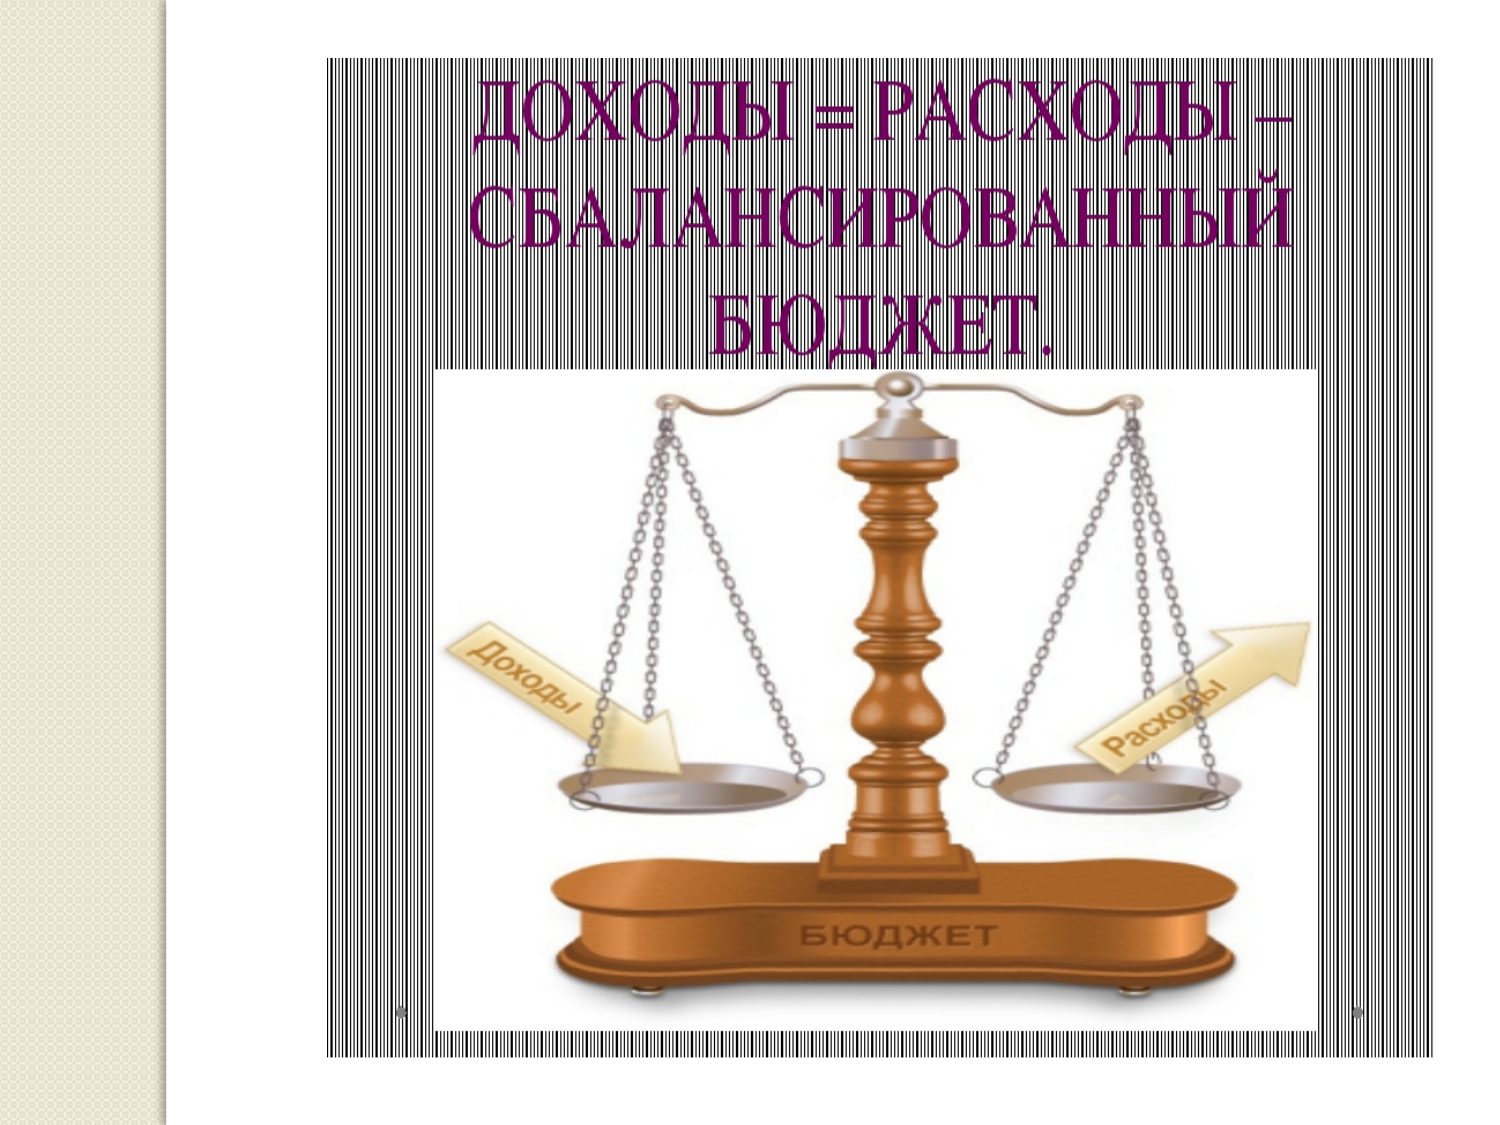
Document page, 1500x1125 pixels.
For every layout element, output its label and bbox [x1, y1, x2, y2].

picture [327, 58, 1436, 1059]
